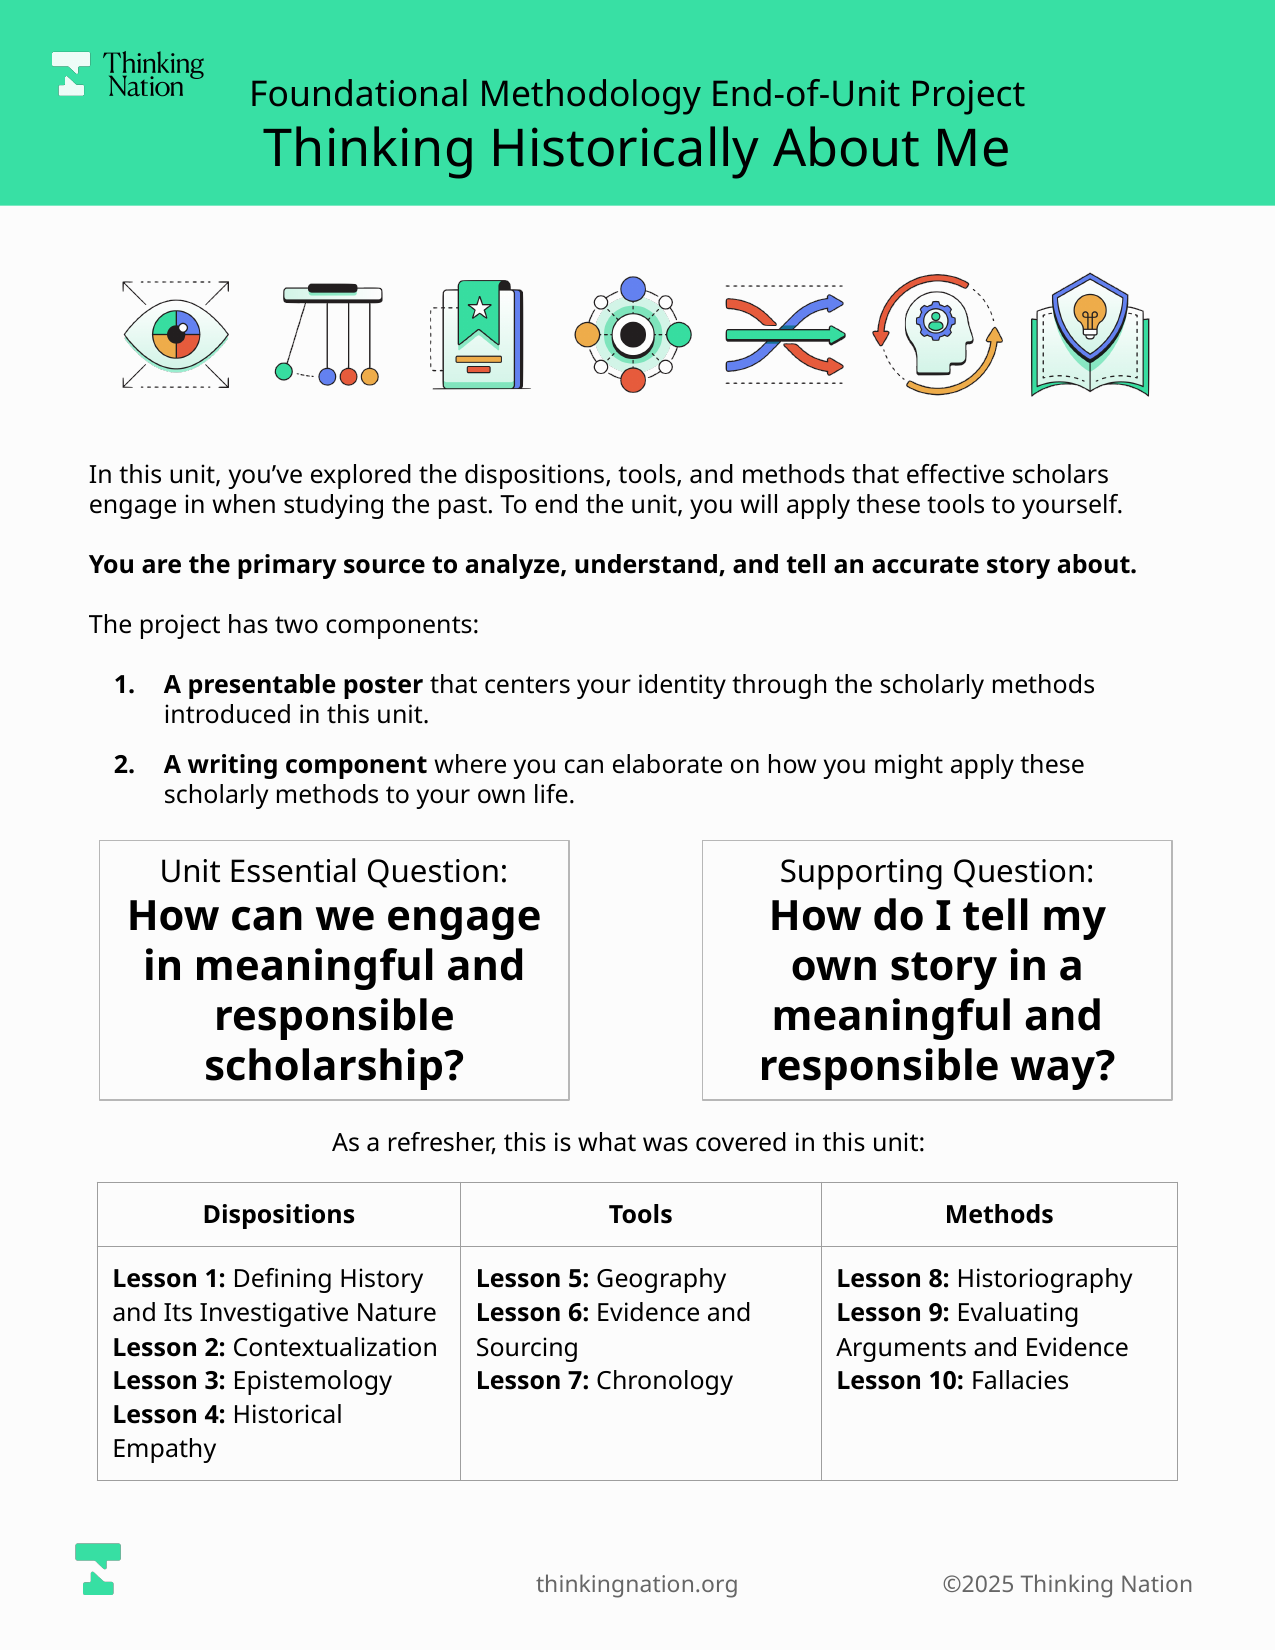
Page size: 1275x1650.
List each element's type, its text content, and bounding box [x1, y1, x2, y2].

text_box ©2025 Thinking Nation [907, 1553, 1210, 1605]
picture [62, 1533, 134, 1605]
table_cell Lesson 1: Defining History and Its Investigative Nature Lesson 2: Contextualization Lesson 3: Epistemology Lesson 4: Historical Empathy [98, 1247, 460, 1480]
text_box As a refresher, this is what was covered in this unit: [312, 1115, 962, 1167]
table_header Dispositions [98, 1183, 460, 1246]
picture [35, 37, 210, 110]
text_box In this unit, you’ve explored the dispositions, tools, and methods that effective scholars engage in when studying the past. To end the unit, you will apply these tools to yourself. You are the primary source to analyze, understand, and tell an accurate story about. The project has two components: A presentable poster that centers your identity through the scholarly methods introduced in this unit. A writing component where you can elaborate on how you might apply these scholarly methods to your own life. [69, 439, 1205, 784]
table_header Tools [461, 1183, 821, 1246]
text_box thinkingnation.org [486, 1553, 789, 1605]
table_cell Lesson 8: Historiography Lesson 9: Evaluating Arguments and Evidence Lesson 10: Fallacies [822, 1247, 1177, 1480]
text_box Unit Essential Question: How can we engage in meaningful and responsible scholarship? [99, 840, 570, 1100]
text_box Supporting Question: How do I tell my own story in a meaningful and responsible way? [702, 840, 1173, 1100]
table_cell Lesson 5: Geography Lesson 6: Evidence and Sourcing Lesson 7: Chronology [461, 1247, 821, 1480]
picture [99, 258, 1167, 412]
text_box Foundational Methodology End-of-Unit Project Thinking Historically About Me [0, 0, 1275, 206]
table_header Methods [822, 1183, 1177, 1246]
